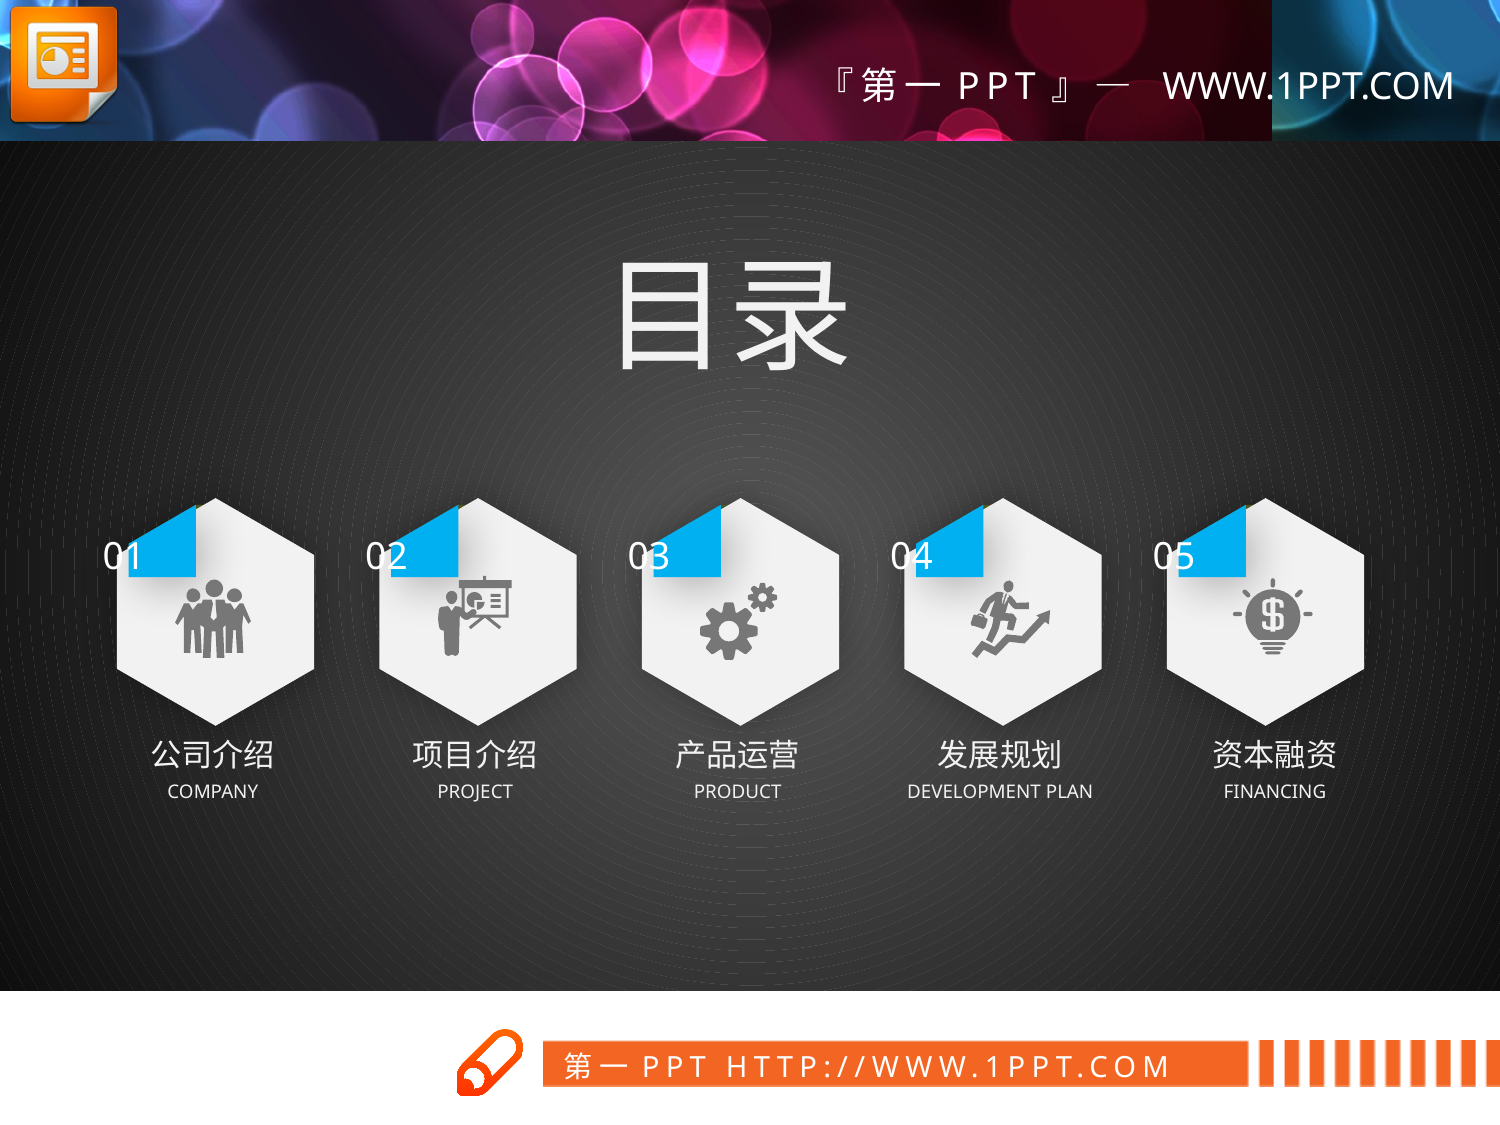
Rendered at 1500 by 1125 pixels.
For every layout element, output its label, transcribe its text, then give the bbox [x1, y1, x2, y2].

text_box 发展规划 [887, 722, 1113, 759]
text_box 公司介绍 [100, 722, 326, 759]
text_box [437, 575, 512, 657]
picture [0, 0, 1500, 141]
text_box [1137, 497, 1365, 726]
text_box 产品运营 [625, 722, 851, 759]
text_box 资本融资 [1162, 722, 1388, 759]
text_box COMPANY [100, 759, 326, 823]
text_box PROJECT [362, 759, 588, 823]
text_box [612, 497, 840, 726]
text_box PRODUCT [625, 759, 851, 823]
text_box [874, 497, 1102, 726]
text_box 目录 [571, 245, 887, 377]
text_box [1232, 577, 1313, 655]
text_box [349, 497, 577, 726]
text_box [87, 497, 315, 726]
text_box DEVELOPMENT PLAN [887, 759, 1113, 823]
text_box 项目介绍 [362, 722, 588, 759]
picture [543, 1040, 1500, 1087]
text_box FINANCING [1162, 759, 1388, 823]
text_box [970, 579, 1051, 659]
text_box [699, 582, 778, 661]
